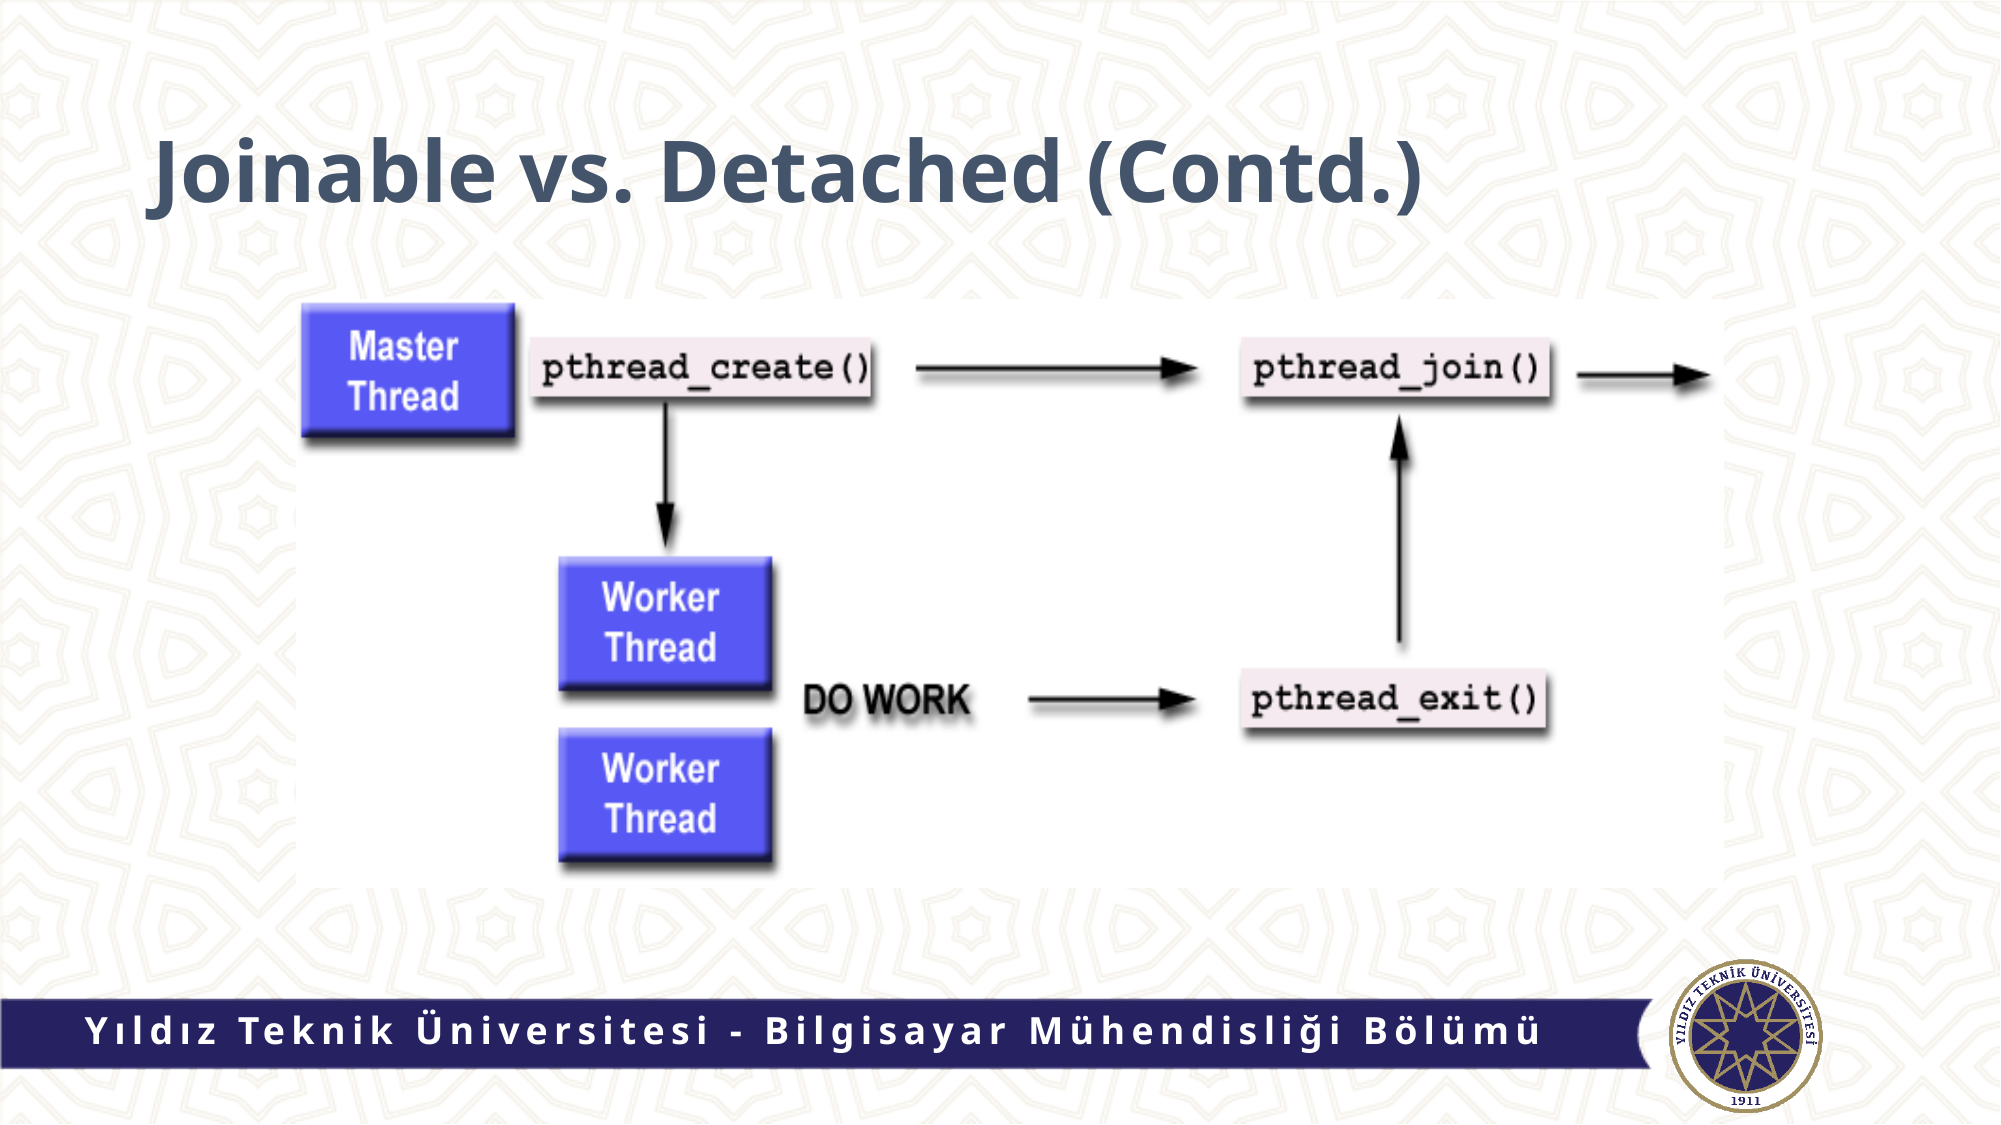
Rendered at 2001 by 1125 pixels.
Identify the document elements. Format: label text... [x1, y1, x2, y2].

picture [0, 0, 2000, 1125]
title Joinable vs. Detached (Contd.) [137, 59, 1863, 278]
footer Yıldız Teknik Üniversitesi - Bilgisayar Mühendisliği Bölümü [0, 997, 1628, 1069]
